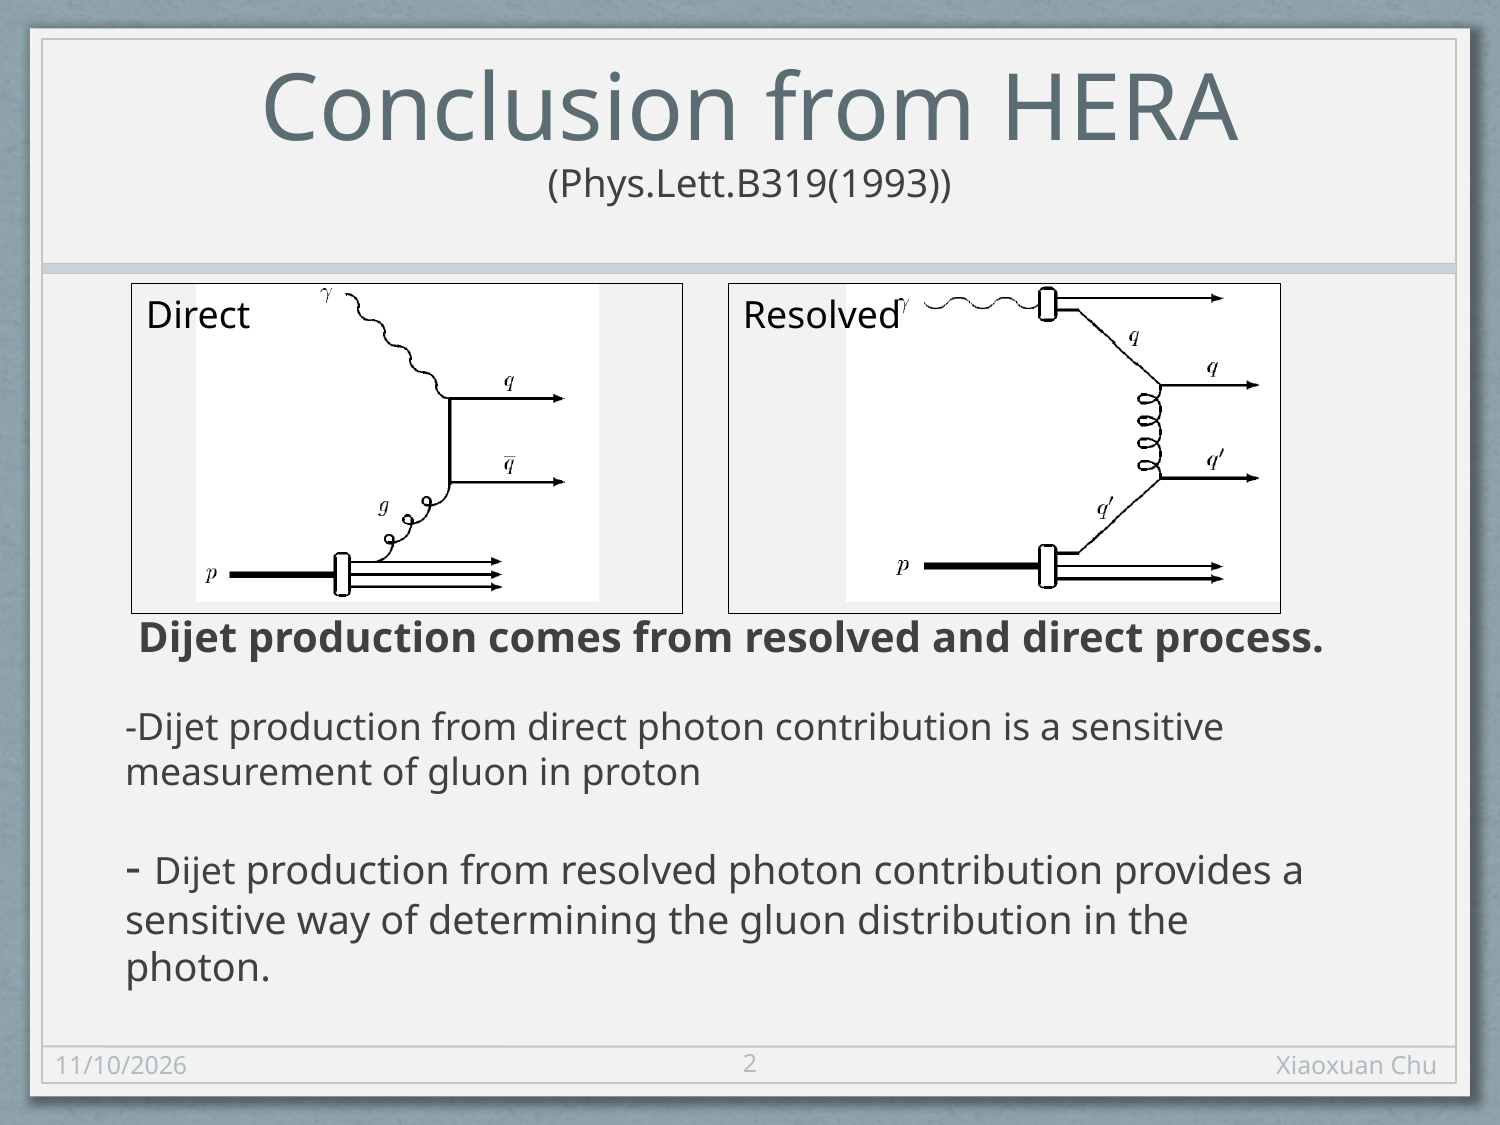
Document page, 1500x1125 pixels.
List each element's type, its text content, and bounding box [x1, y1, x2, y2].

list Dijet production comes from resolved and direct process. -Dijet production from direct photon contribution is a sensitive measurement of gluon in proton - Dijet production from resolved photon contribution provides a sensitive way of determining the gluon distribution in the photon. [110, 603, 1353, 1038]
text_box Direct [131, 283, 683, 614]
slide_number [39, 1045, 390, 1088]
picture [845, 282, 1281, 602]
title Conclusion from HERA (Phys.Lett.B319(1993)) [147, 40, 1353, 260]
slide_number 2 [687, 1042, 813, 1088]
text_box Resolved [728, 283, 1281, 614]
picture [195, 282, 600, 602]
footer Xiaoxuan Chu [977, 1045, 1453, 1088]
